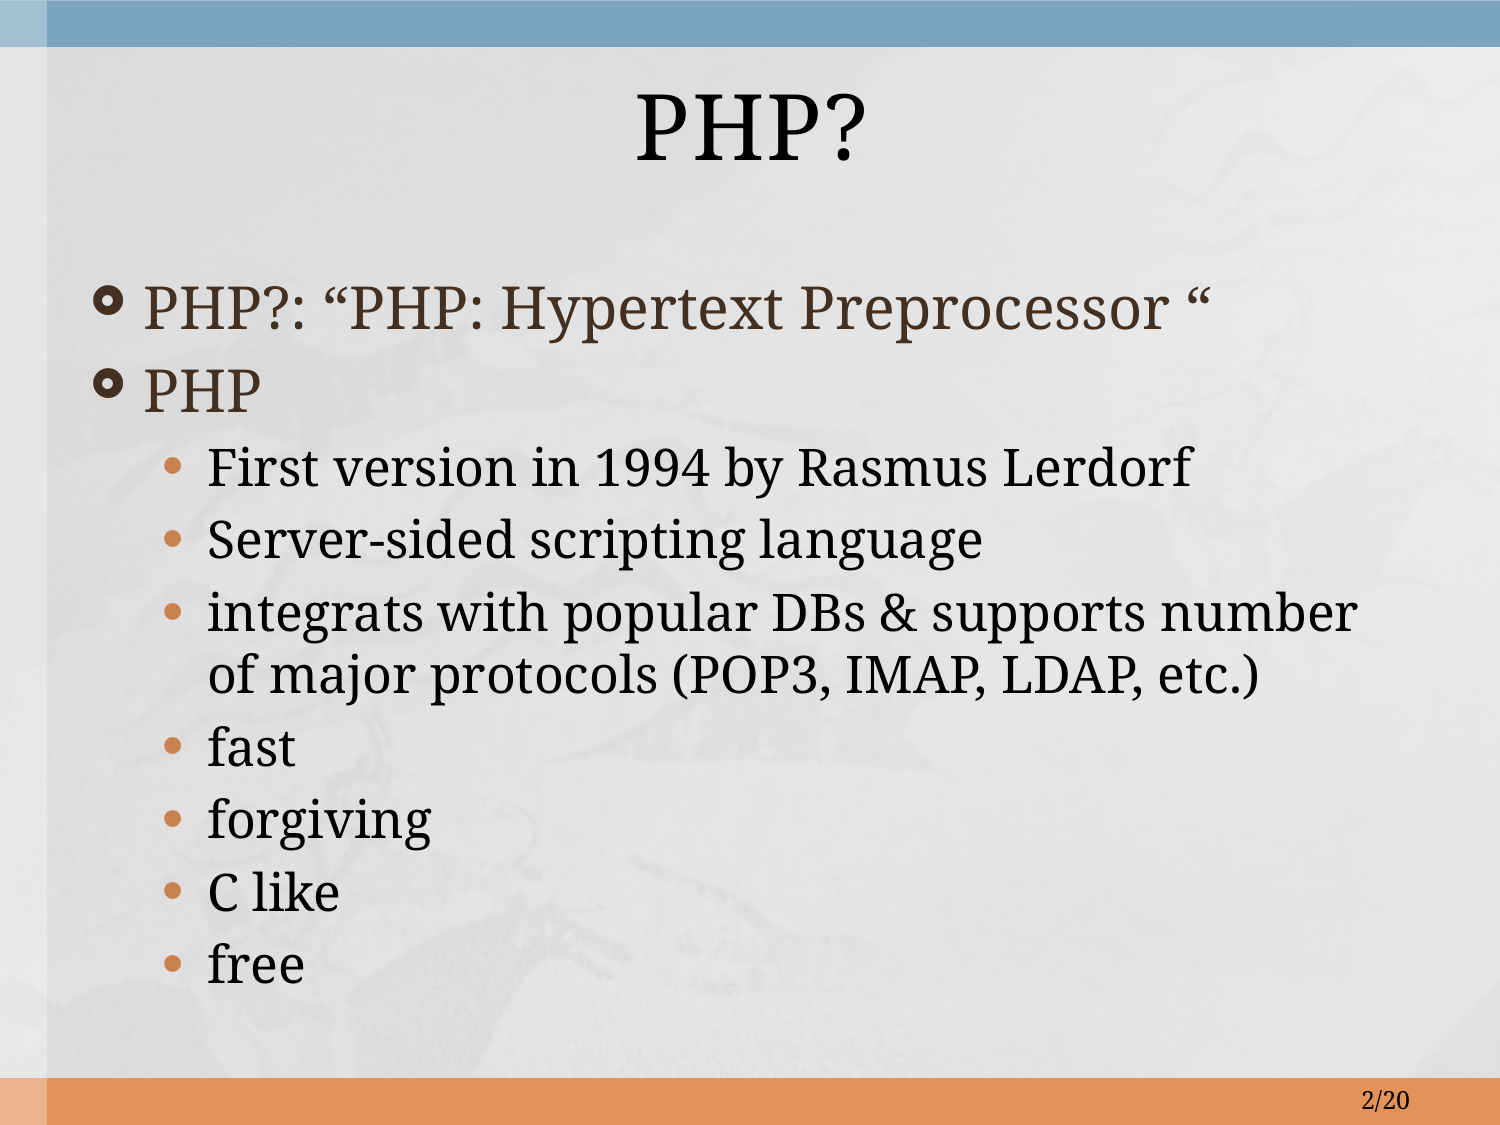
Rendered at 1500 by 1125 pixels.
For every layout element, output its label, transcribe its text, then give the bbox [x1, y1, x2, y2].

slide_number 2 [1074, 1078, 1425, 1125]
title PHP? [49, 46, 1454, 202]
list PHP?: “PHP: Hypertext Preprocessor “ PHP First version in 1994 by Rasmus Lerdorf Server-sided scripting language integrats with popular DBs & supports number of major protocols (POP3, IMAP, LDAP, etc.) fast forgiving C like free [75, 262, 1425, 1005]
